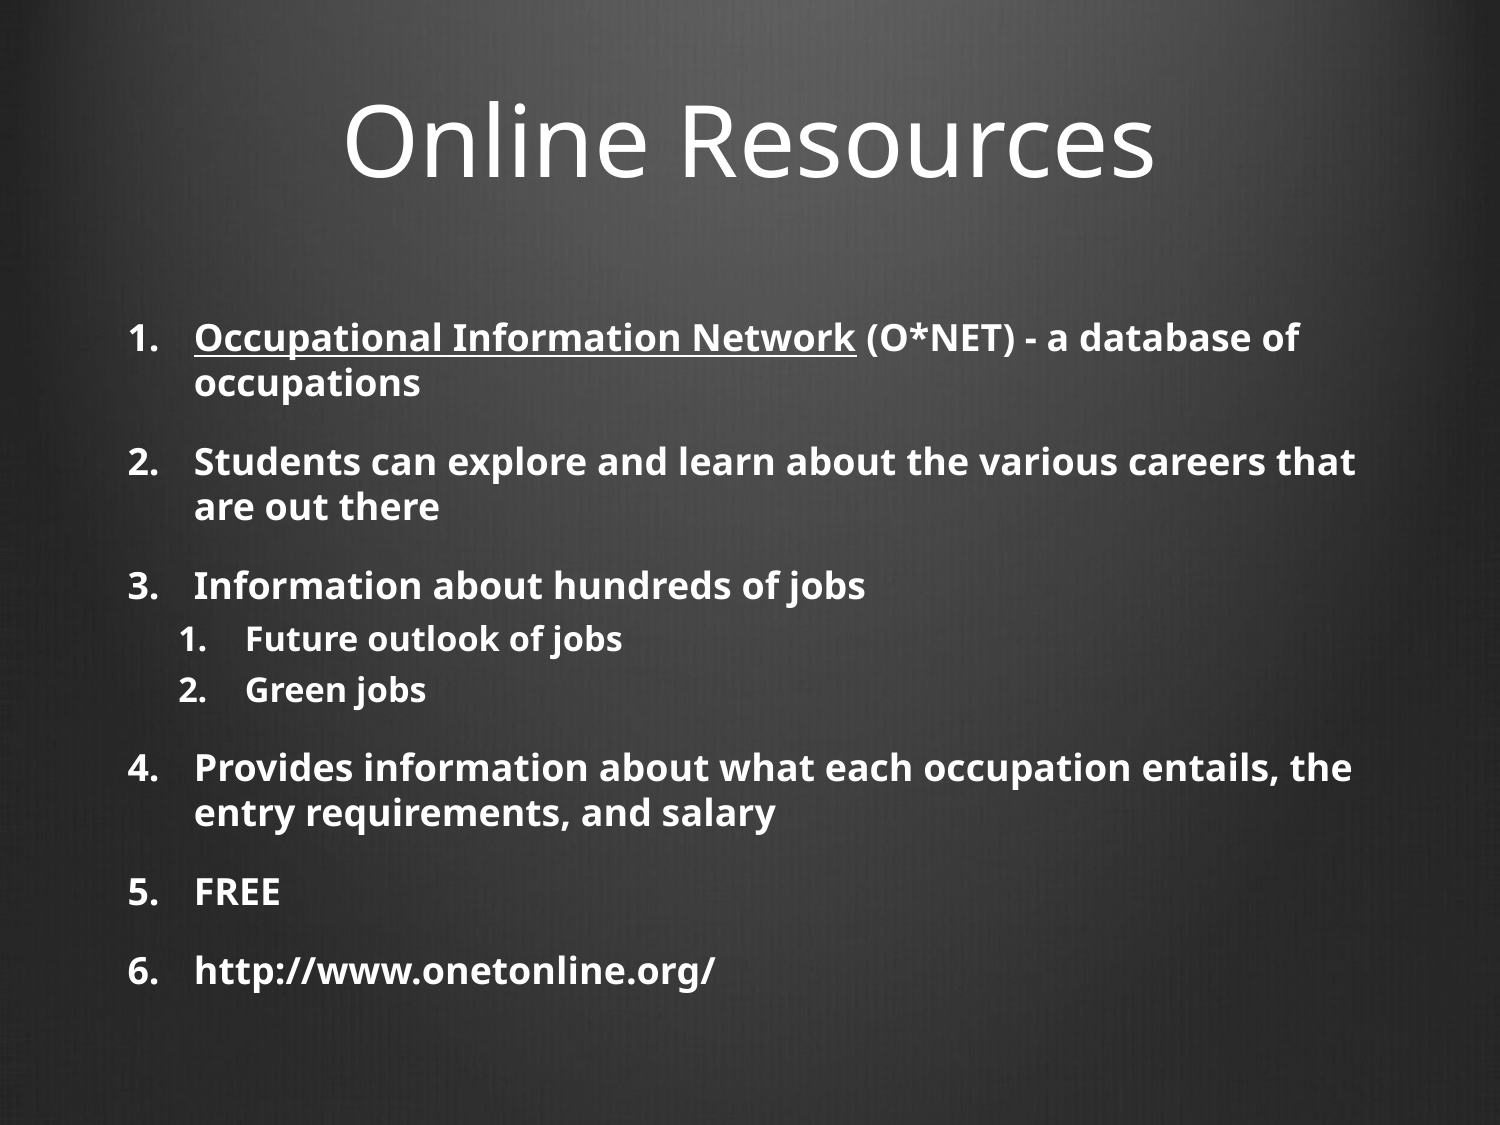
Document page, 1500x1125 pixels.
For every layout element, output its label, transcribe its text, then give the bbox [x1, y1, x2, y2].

title Online Resources [112, 19, 1388, 255]
list Occupational Information Network (O*NET) - a database of occupations Students can explore and learn about the various careers that are out there Information about hundreds of jobs Future outlook of jobs Green jobs Provides information about what each occupation entails, the entry requirements, and salary FREE http://www.onetonline.org/ [112, 306, 1388, 1005]
